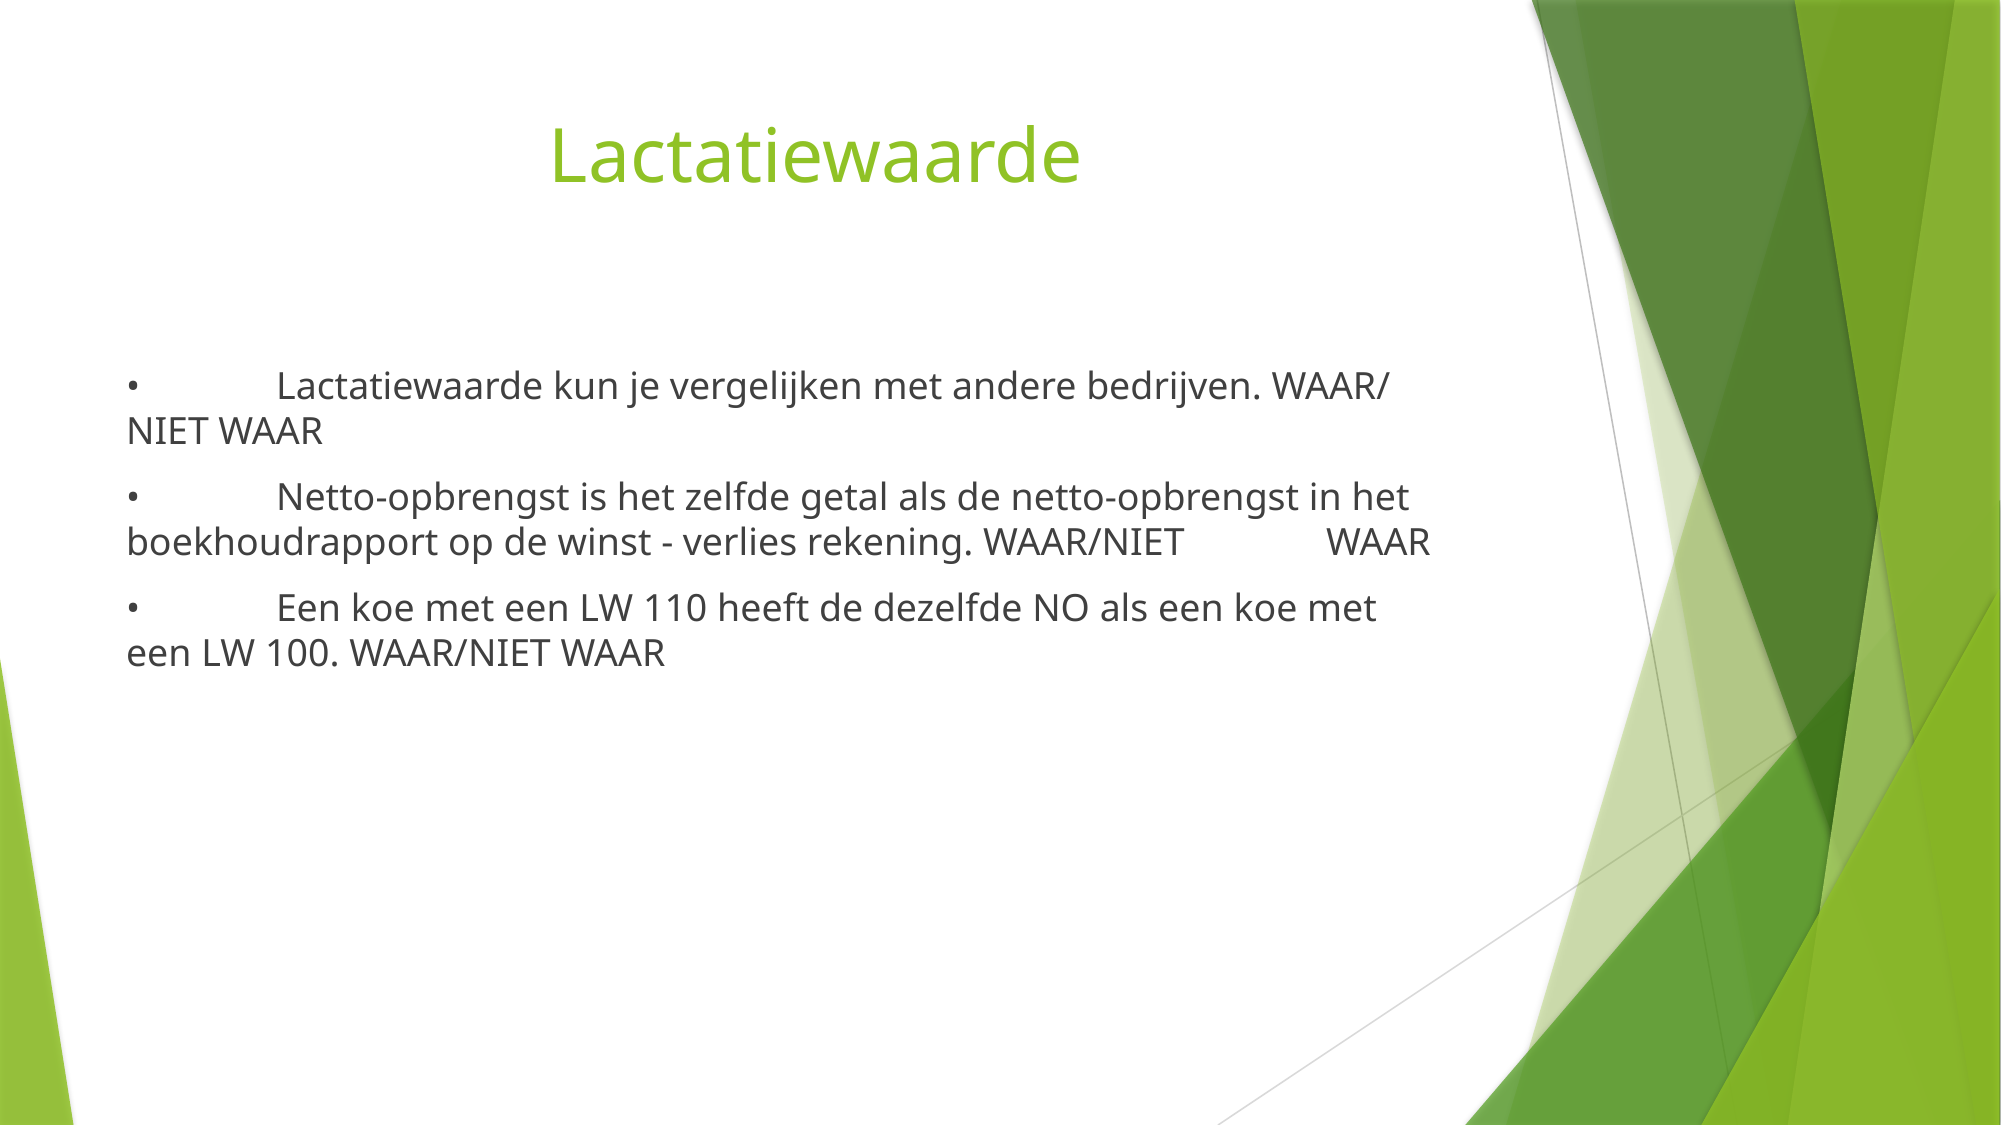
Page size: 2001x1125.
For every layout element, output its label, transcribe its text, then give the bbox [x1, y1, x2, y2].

title Lactatiewaarde [111, 99, 1522, 317]
list • Lactatiewaarde kun je vergelijken met andere bedrijven. WAAR/ NIET WAAR • Netto-opbrengst is het zelfde getal als de netto-opbrengst in het boekhoudrapport op de winst - verlies rekening. WAAR/NIET WAAR • Een koe met een LW 110 heeft de dezelfde NO als een koe met een LW 100. WAAR/NIET WAAR [111, 354, 1522, 992]
